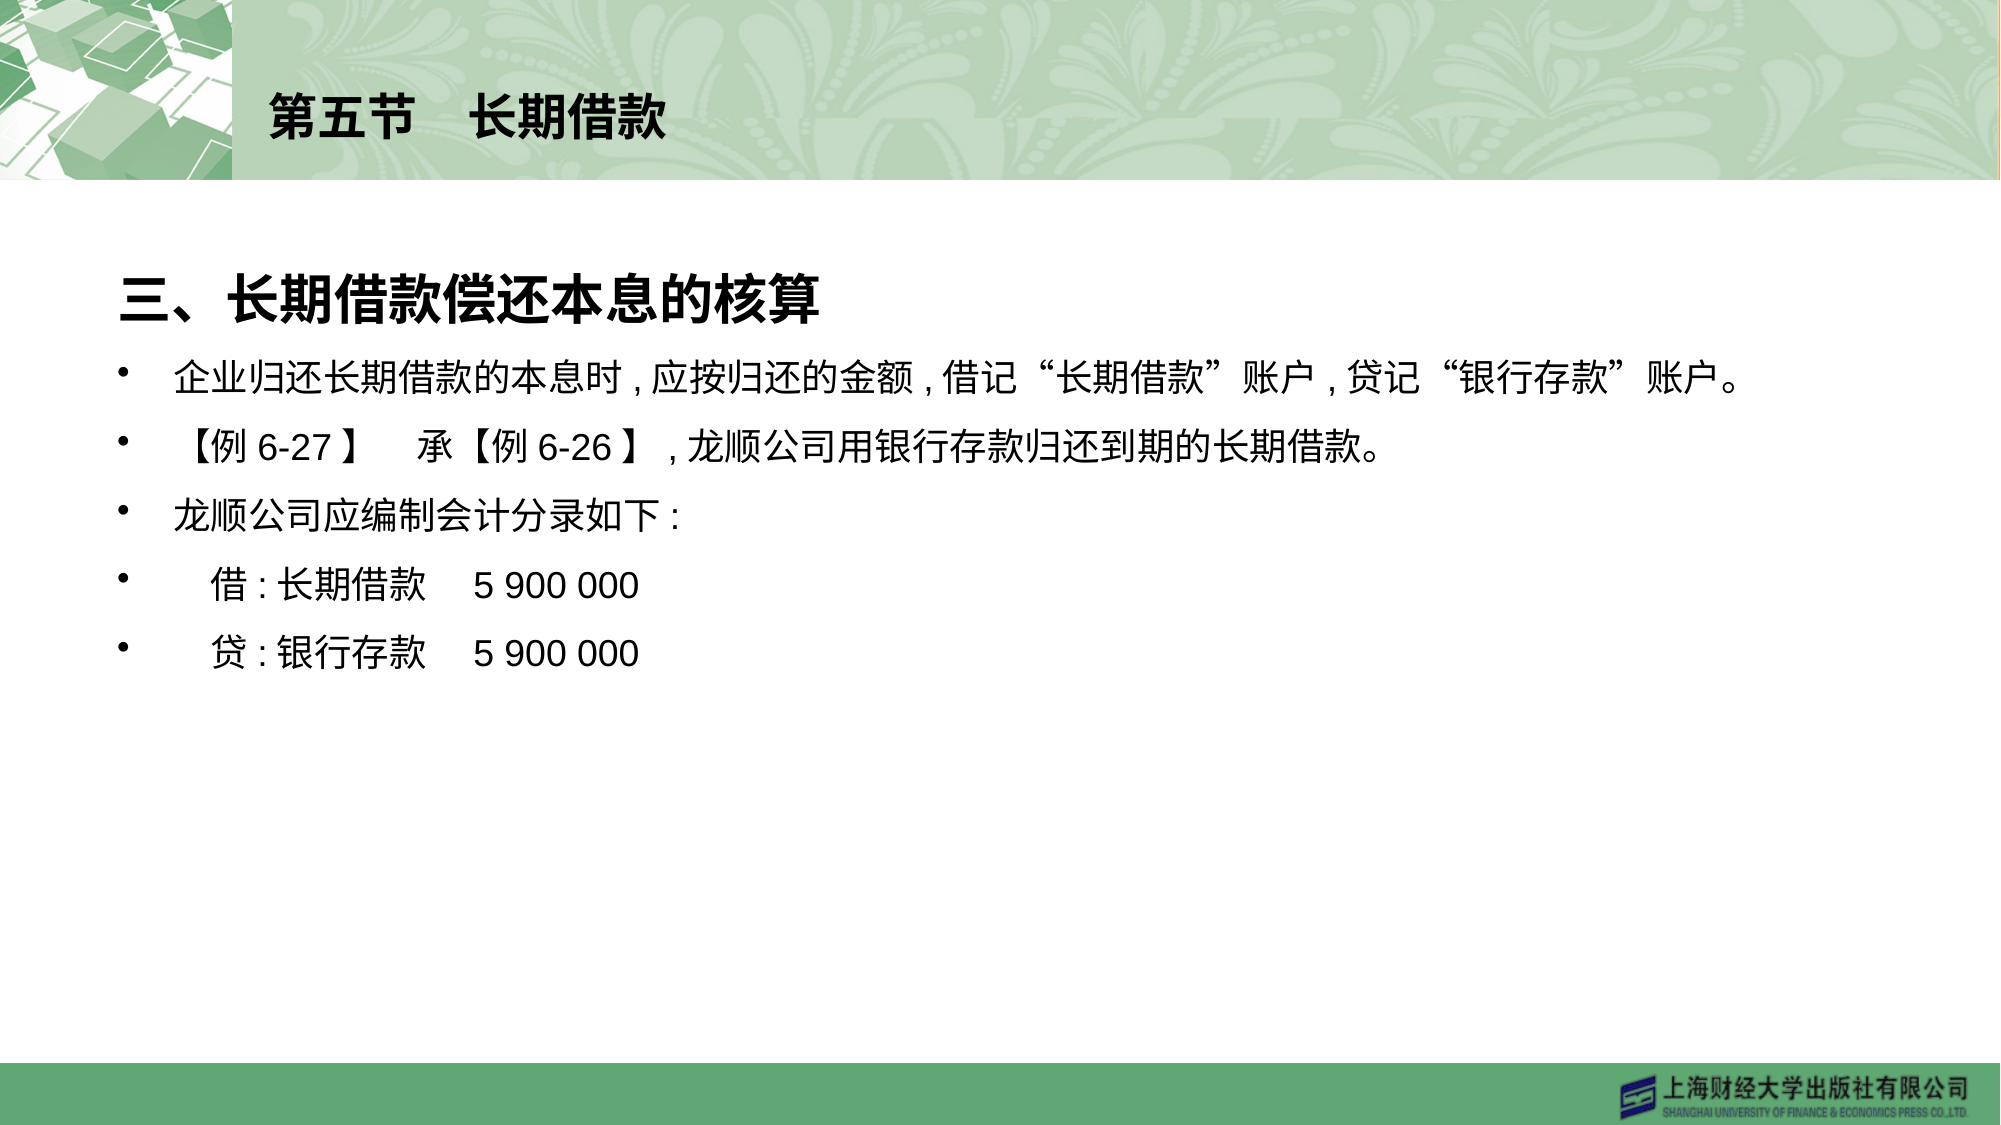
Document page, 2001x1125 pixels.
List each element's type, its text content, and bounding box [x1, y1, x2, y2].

picture [0, 0, 2001, 1125]
list 三、长期借款偿还本息的核算 企业归还长期借款的本息时,应按归还的金额,借记“长期借款”账户,贷记“银行存款”账户。 【例6-27】 承【例6-26】,龙顺公司用银行存款归还到期的长期借款。 龙顺公司应编制会计分录如下: 借:长期借款 5 900 000 贷:银行存款 5 900 000 [102, 241, 1898, 1065]
title 第五节 长期借款 [252, 64, 1609, 168]
